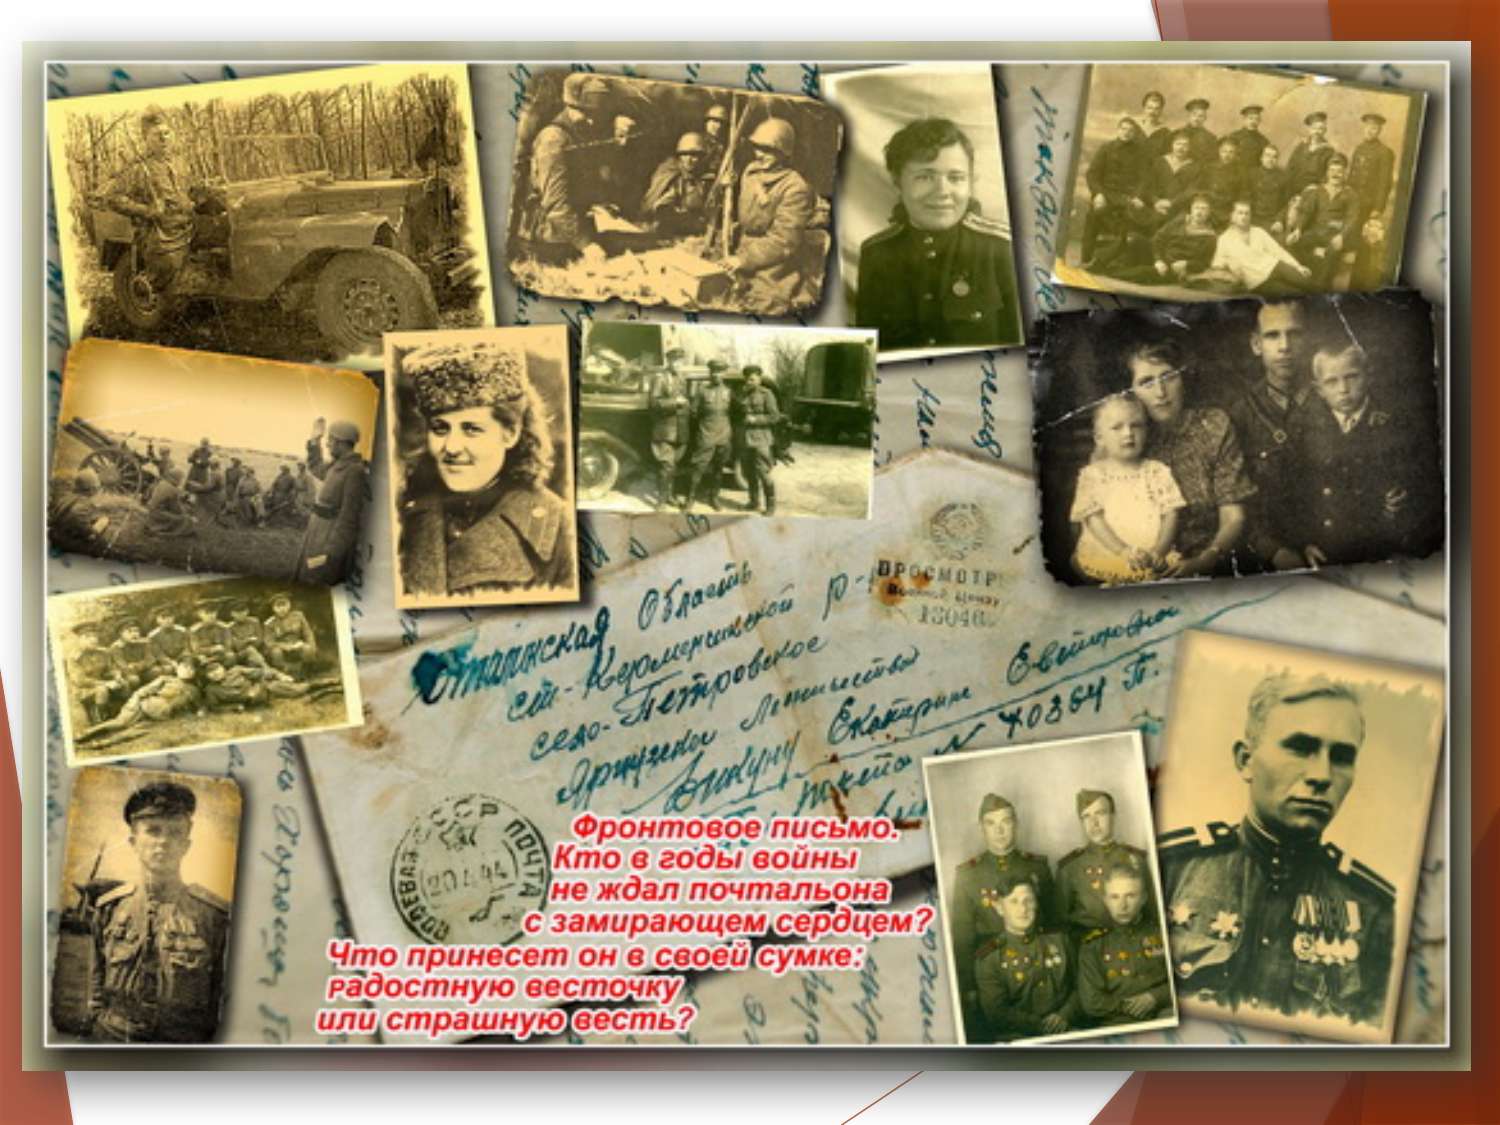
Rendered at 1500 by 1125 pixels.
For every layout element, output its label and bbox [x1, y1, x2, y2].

picture [21, 41, 1472, 1071]
